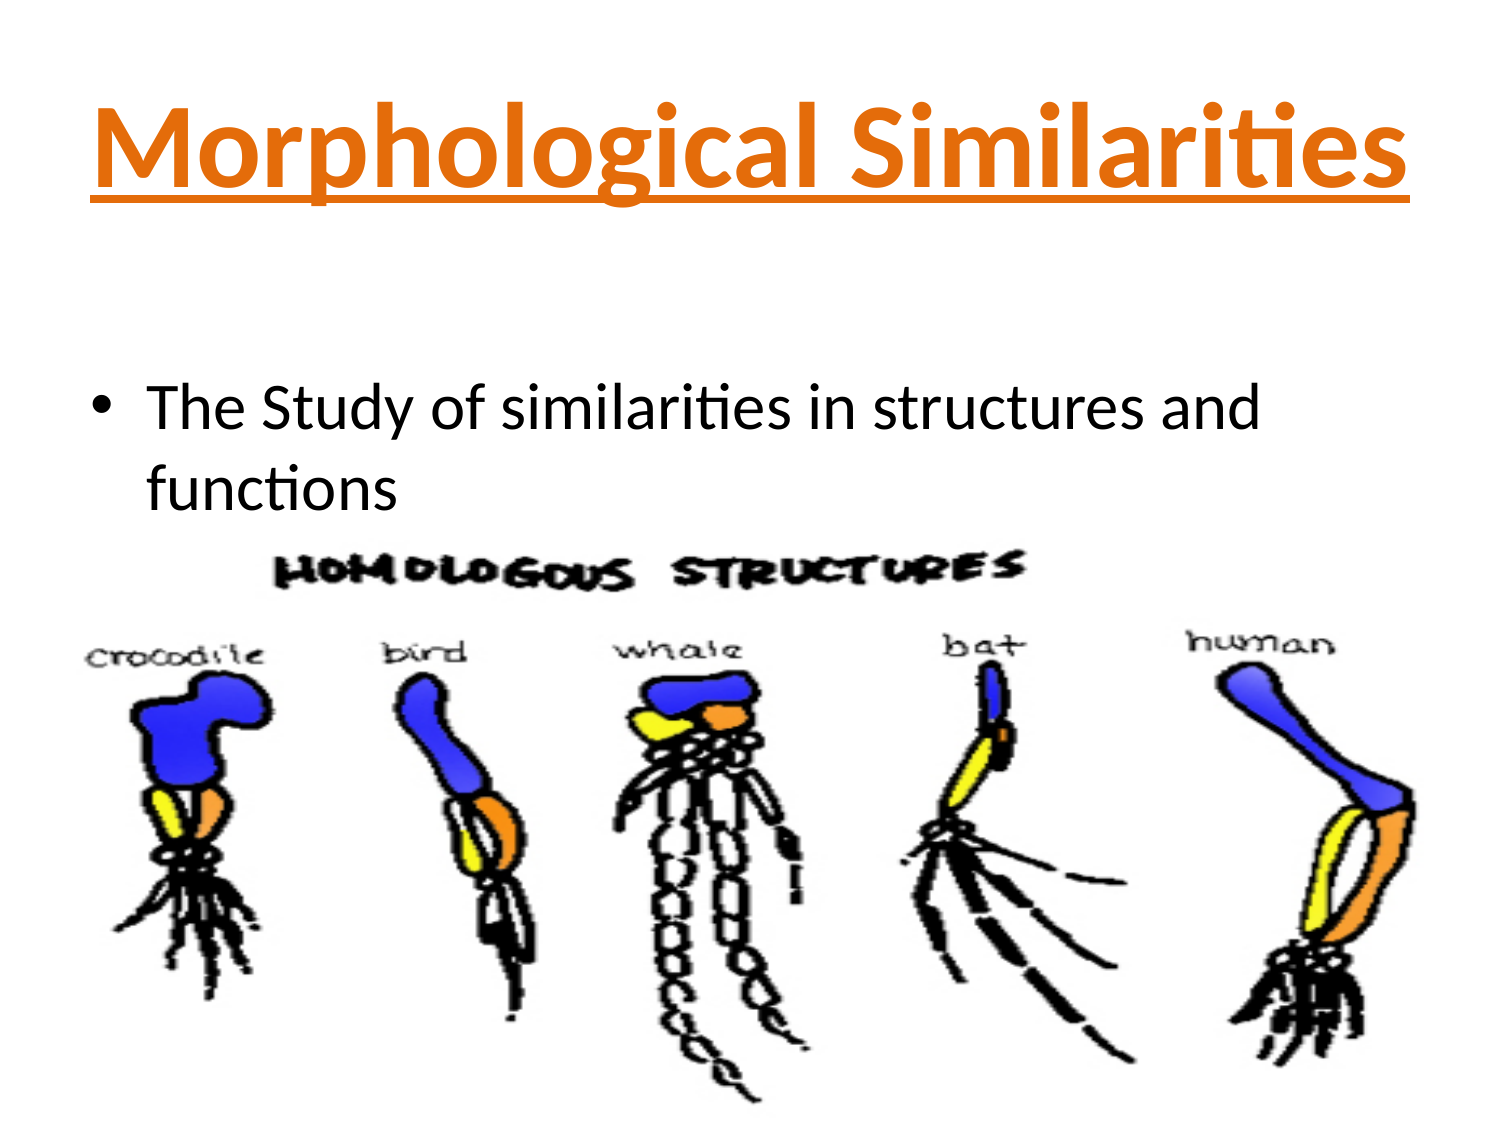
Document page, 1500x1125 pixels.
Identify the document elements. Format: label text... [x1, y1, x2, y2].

picture [49, 524, 1476, 1125]
title Morphological Similarities [75, 45, 1425, 233]
list The Study of similarities in structures and functions [75, 262, 1425, 523]
